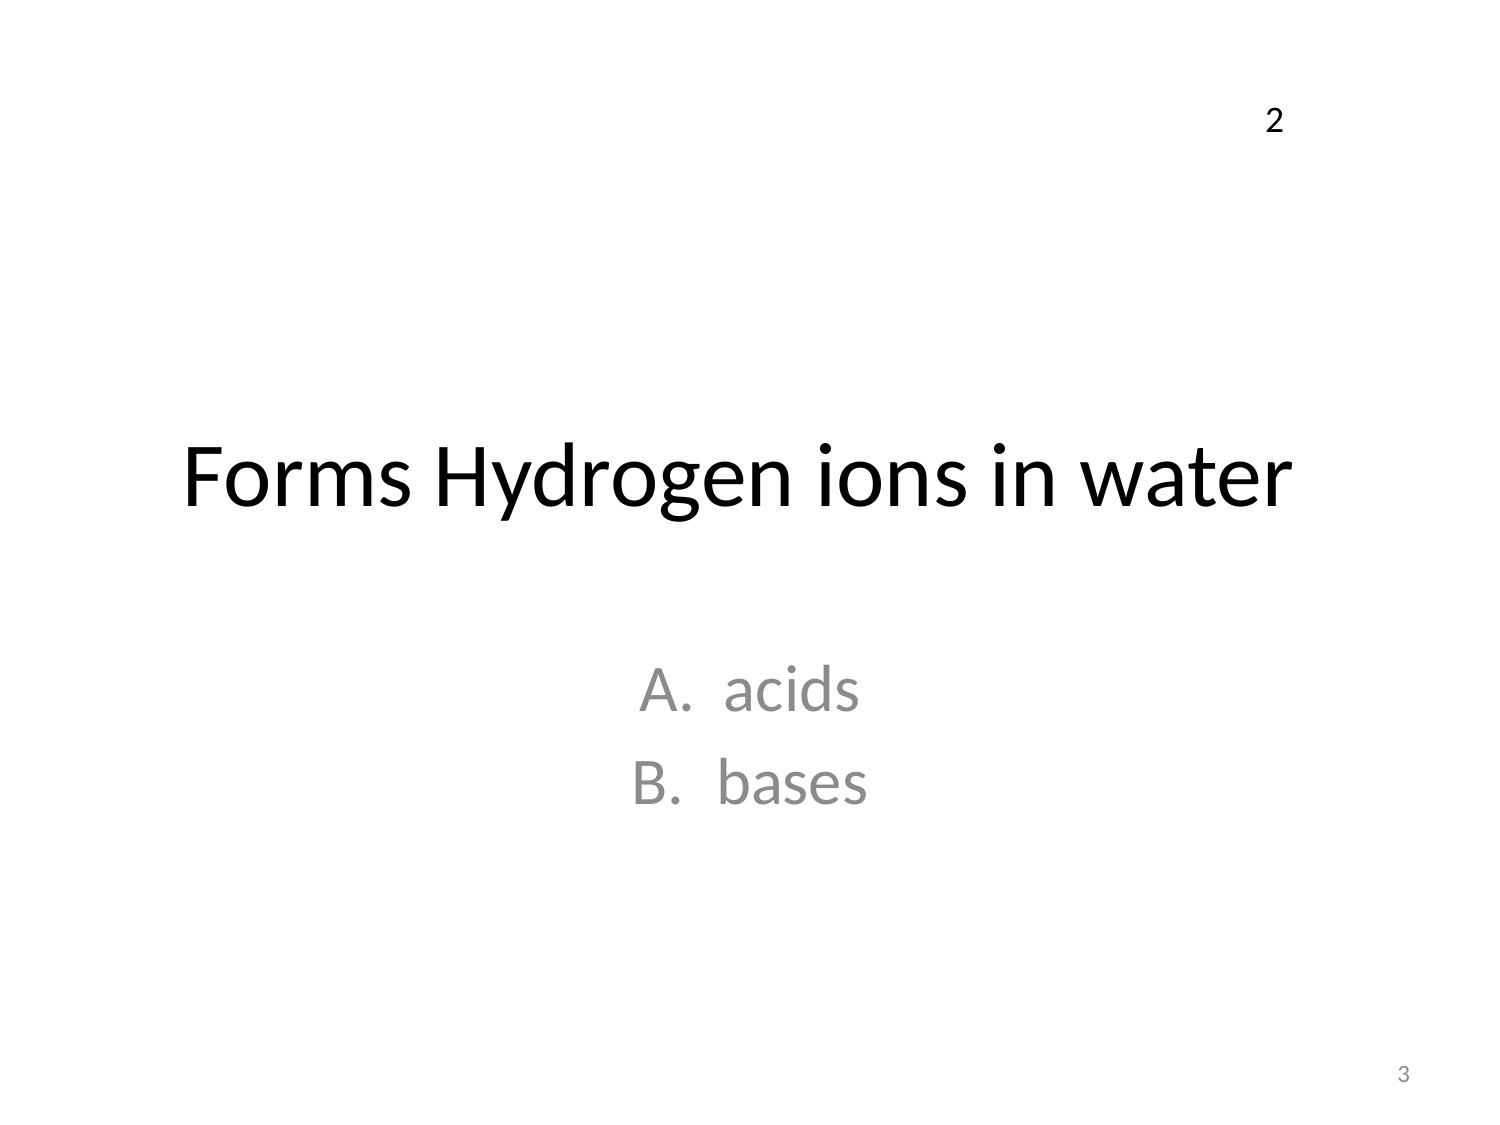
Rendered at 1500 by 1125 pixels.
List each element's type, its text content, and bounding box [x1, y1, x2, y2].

text_box 2 [1250, 87, 1300, 148]
title Forms Hydrogen ions in water [112, 349, 1388, 591]
subtitle acids bases [225, 637, 1275, 925]
slide_number 3 [1074, 1042, 1425, 1103]
